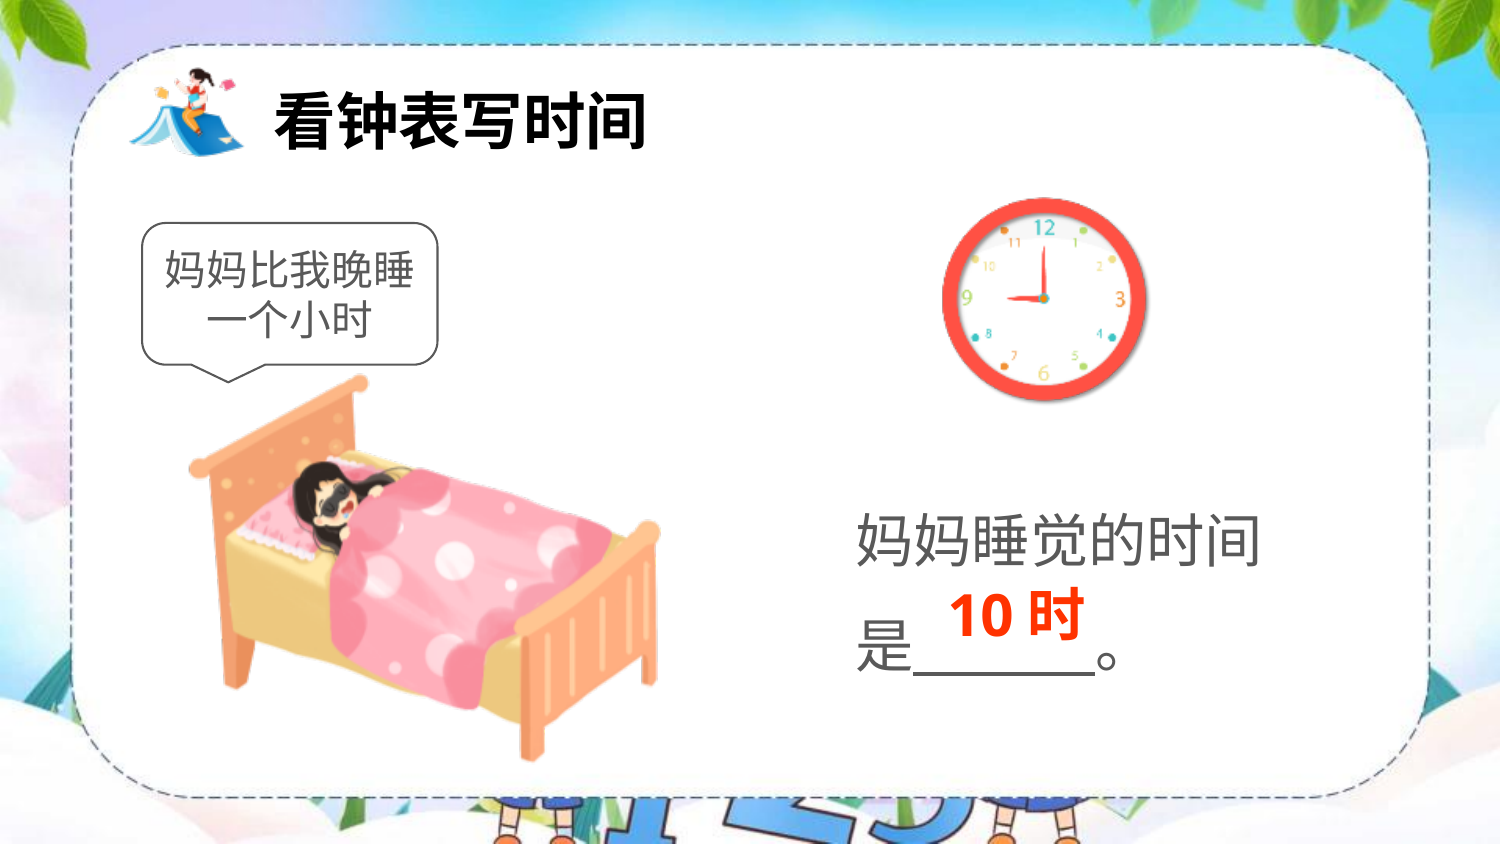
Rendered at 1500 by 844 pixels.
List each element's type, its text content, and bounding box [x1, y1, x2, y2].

text_box 看钟表写时间 [259, 74, 680, 165]
text_box 妈妈睡觉的时间是 。 [840, 461, 1325, 687]
picture [0, 0, 1500, 844]
text_box 妈妈比我晚睡一个小时 [140, 221, 439, 366]
text_box 10时 [904, 570, 1129, 656]
